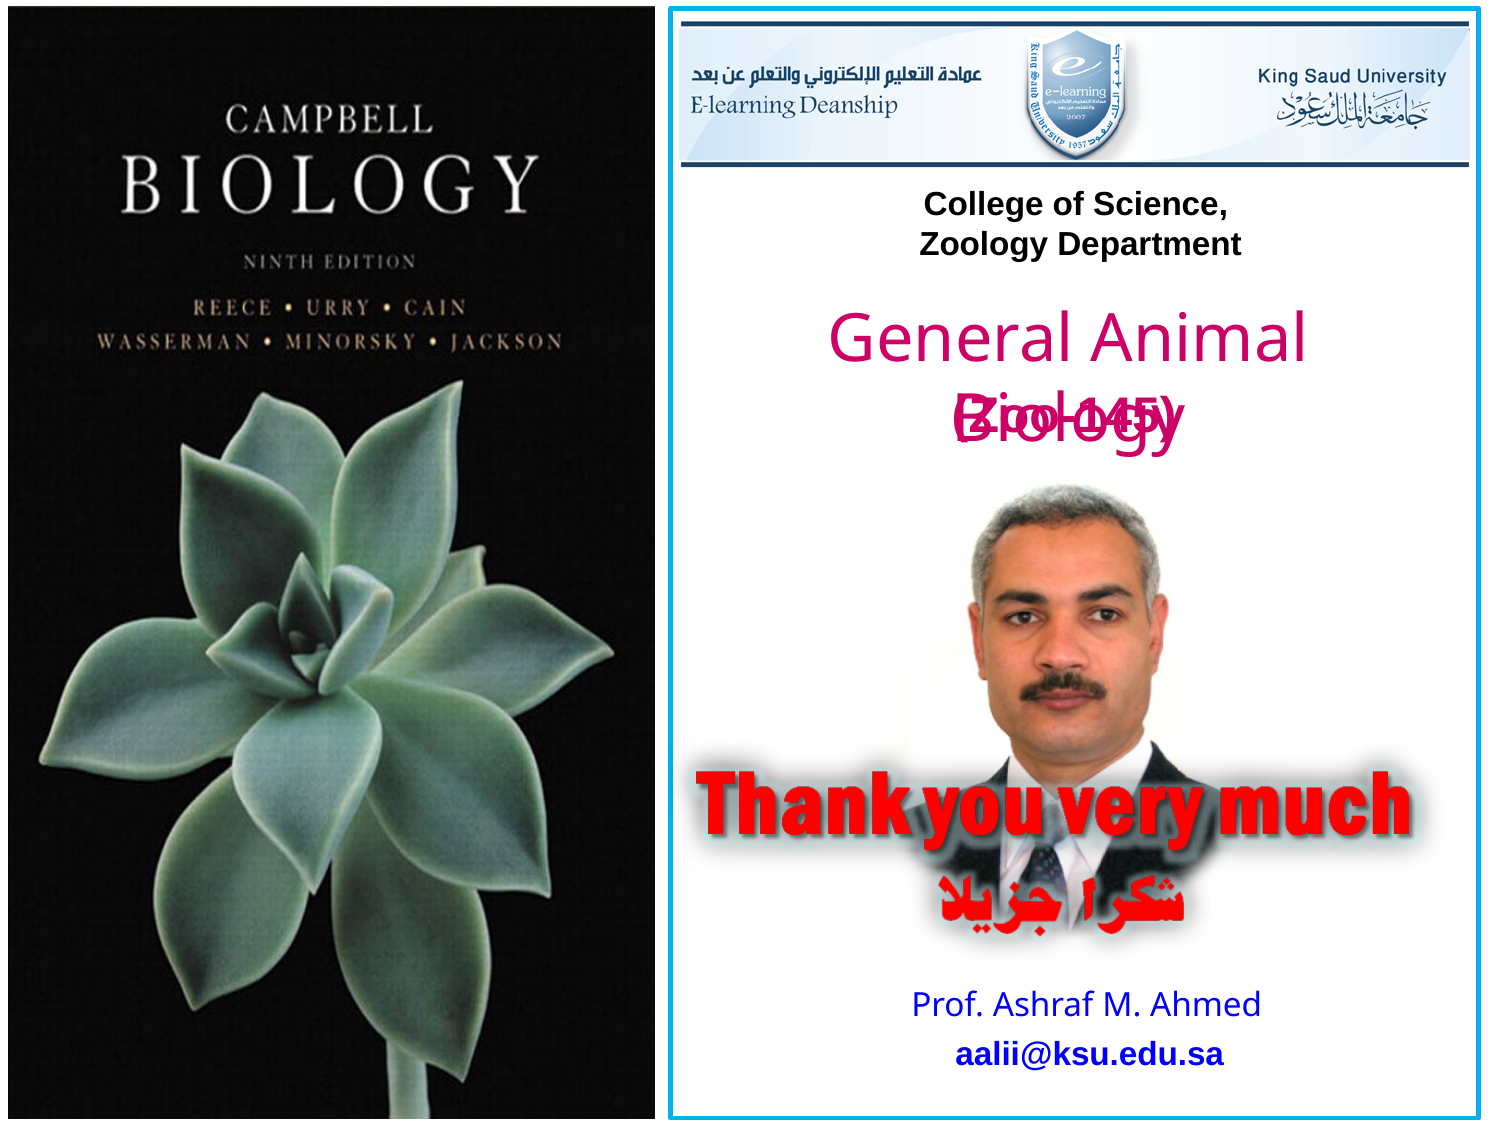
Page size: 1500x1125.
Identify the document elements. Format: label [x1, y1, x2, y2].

text_box [670, 8, 1480, 1119]
picture [678, 762, 1424, 957]
picture [7, 6, 656, 1120]
